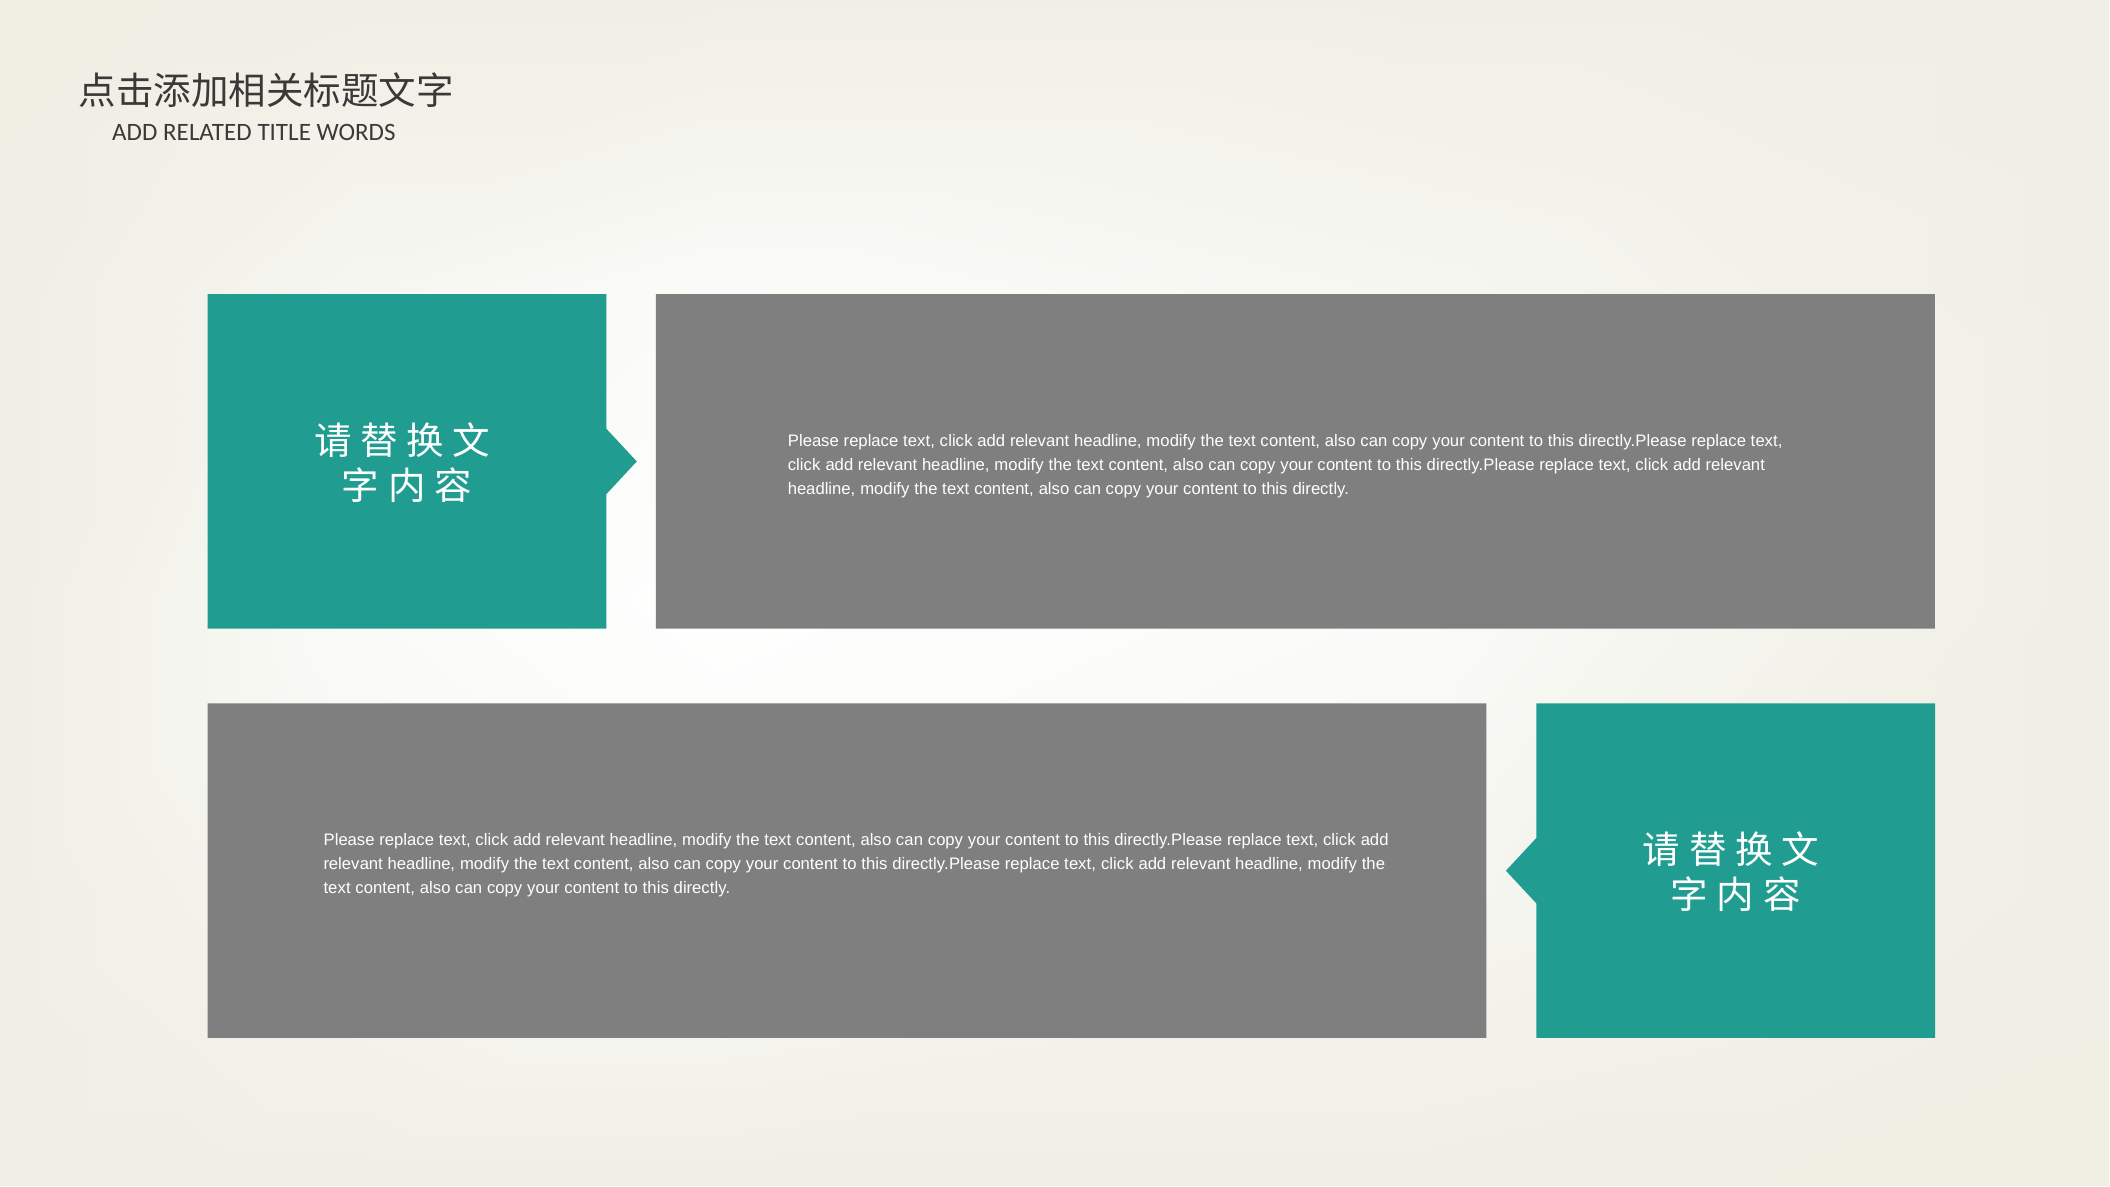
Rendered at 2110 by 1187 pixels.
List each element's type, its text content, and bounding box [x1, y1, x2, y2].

text_box [655, 293, 1936, 630]
text_box [1504, 702, 1937, 1039]
text_box Please replace text, click add relevant headline, modify the text content, also can copy your content to this directly.Please replace text, click add relevant headline, modify the text content, also can copy your content to this directly.Please replace text, click add relevant headline, modify the text content, also can copy your content to this directly. [787, 426, 1822, 499]
text_box 请替换文字内容 [1634, 826, 1837, 917]
text_box [206, 293, 639, 630]
text_box 请替换文字内容 [305, 417, 508, 508]
text_box Please replace text, click add relevant headline, modify the text content, also can copy your content to this directly.Please replace text, click add relevant headline, modify the text content, also can copy your content to this directly.Please replace text, click add relevant headline, modify the text content, also can copy your content to this directly. [323, 824, 1404, 897]
text_box 点击添加相关标题文字 [62, 59, 470, 121]
text_box [207, 702, 1487, 1039]
text_box ADD RELATED TITLE WORDS [96, 107, 413, 154]
